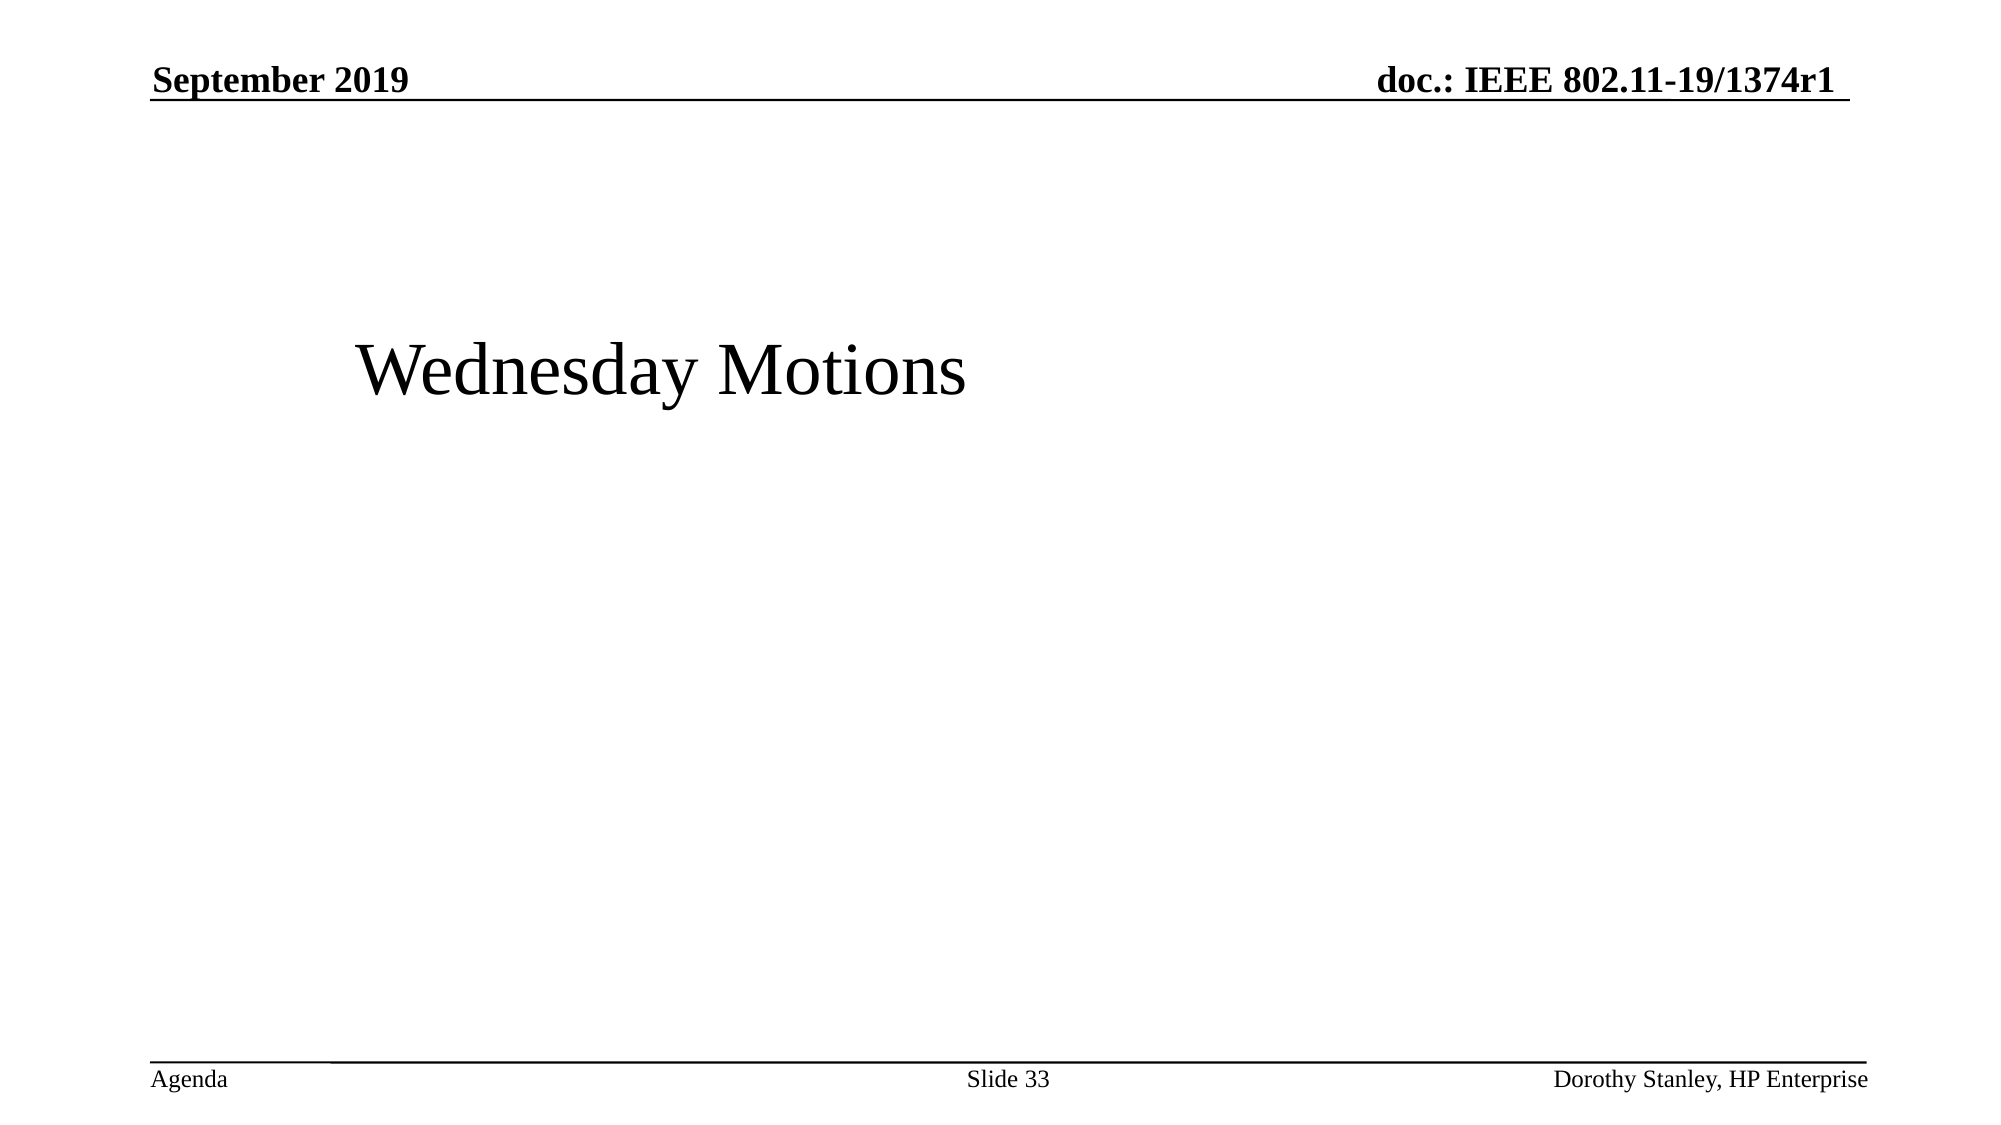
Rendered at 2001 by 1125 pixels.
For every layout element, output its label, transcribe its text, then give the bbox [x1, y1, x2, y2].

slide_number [152, 54, 567, 100]
slide_number Slide 33 [964, 1062, 1053, 1093]
text_box Wednesday Motions [340, 312, 984, 418]
footer Dorothy Stanley, HP Enterprise [1549, 1062, 1869, 1093]
